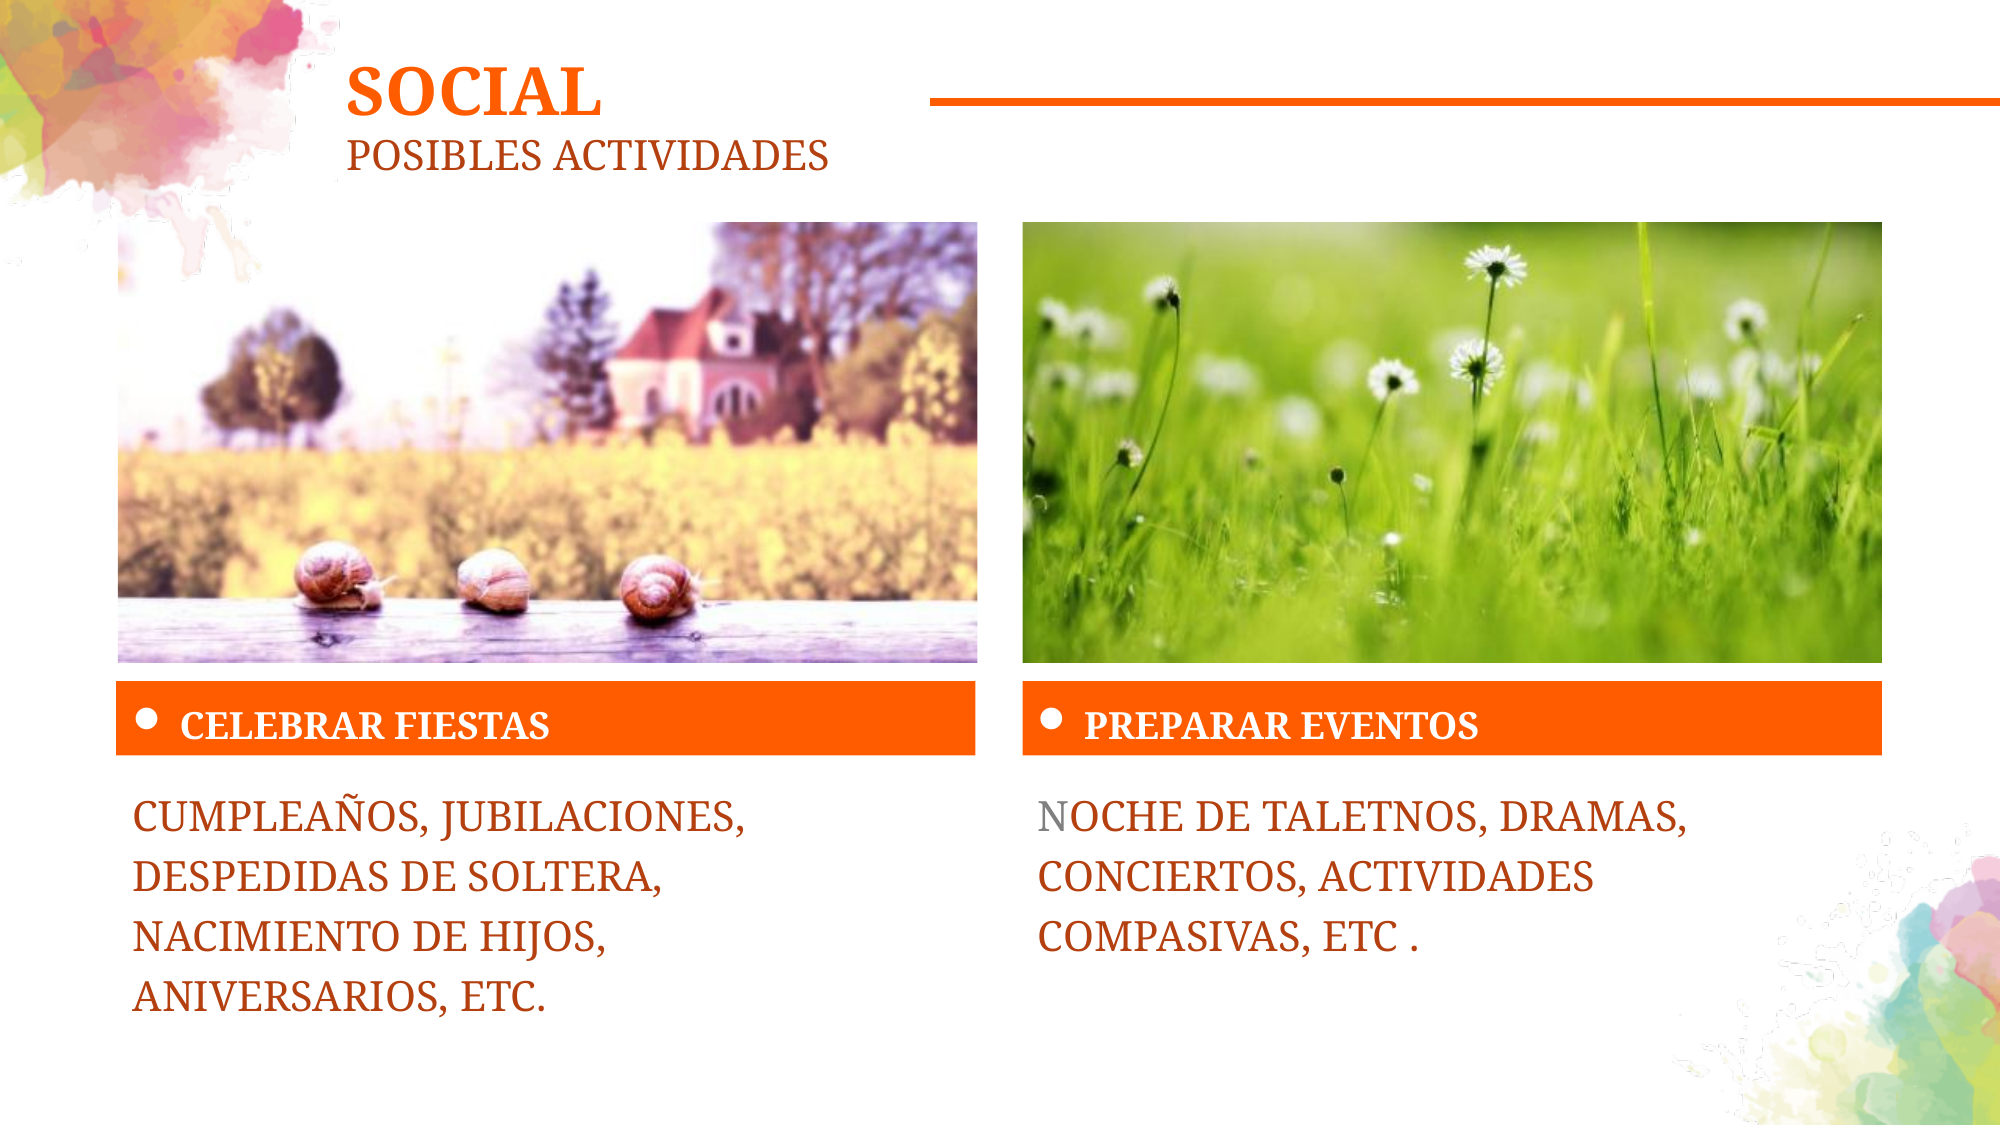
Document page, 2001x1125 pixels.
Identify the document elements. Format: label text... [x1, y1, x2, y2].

text_box SOCIAL POSIBLES ACTIVIDADES [385, 41, 846, 187]
picture [1022, 222, 1882, 663]
text_box NOCHE DE TALETNOS, DRAMAS, CONCIERTOS, ACTIVIDADES COMPASIVAS, ETC . [1022, 772, 1672, 968]
text_box [116, 681, 976, 756]
text_box PREPARAR EVENTOS [1022, 685, 1824, 754]
text_box CELEBRAR FIESTAS [117, 685, 866, 754]
picture [0, 0, 978, 663]
text_box CUMPLEAÑOS, JUBILACIONES, DESPEDIDAS DE SOLTERA, NACIMIENTO DE HIJOS, ANIVERSARIOS, ETC. [117, 772, 939, 1028]
text_box [1022, 681, 1882, 739]
picture [1672, 739, 2000, 1125]
